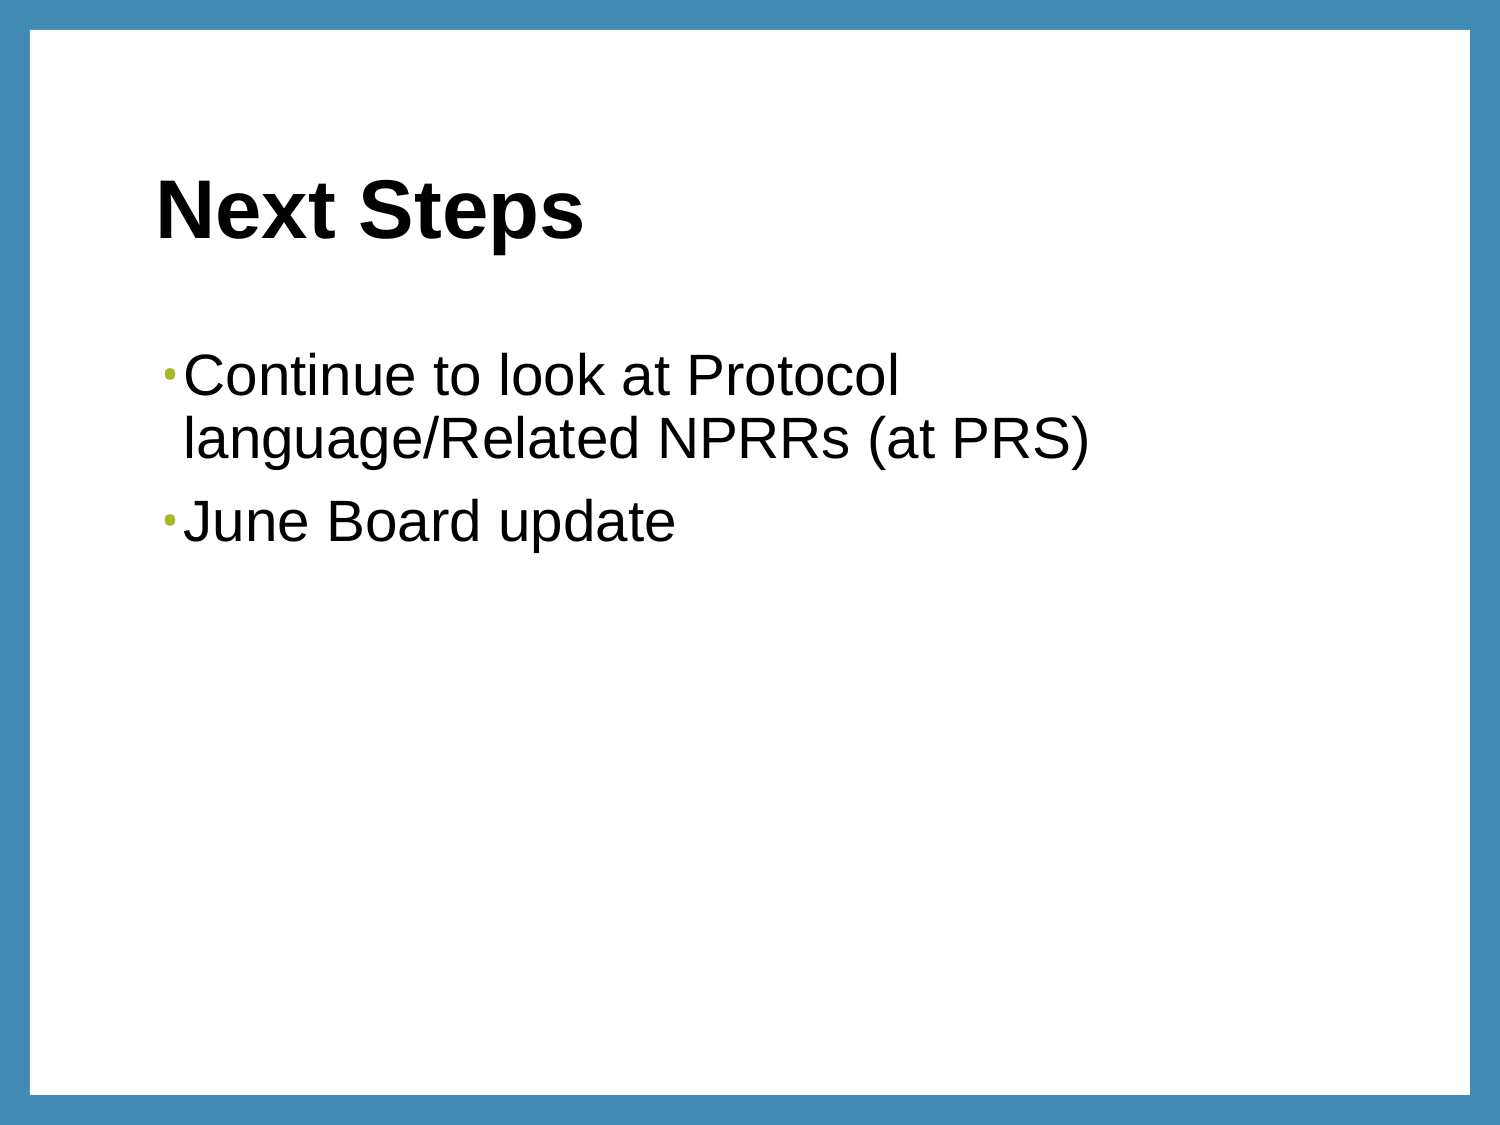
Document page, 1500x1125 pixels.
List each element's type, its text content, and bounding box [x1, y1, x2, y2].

list Continue to look at Protocol language/Related NPRRs (at PRS) June Board update [140, 337, 1356, 1000]
title Next Steps [140, 99, 1356, 323]
